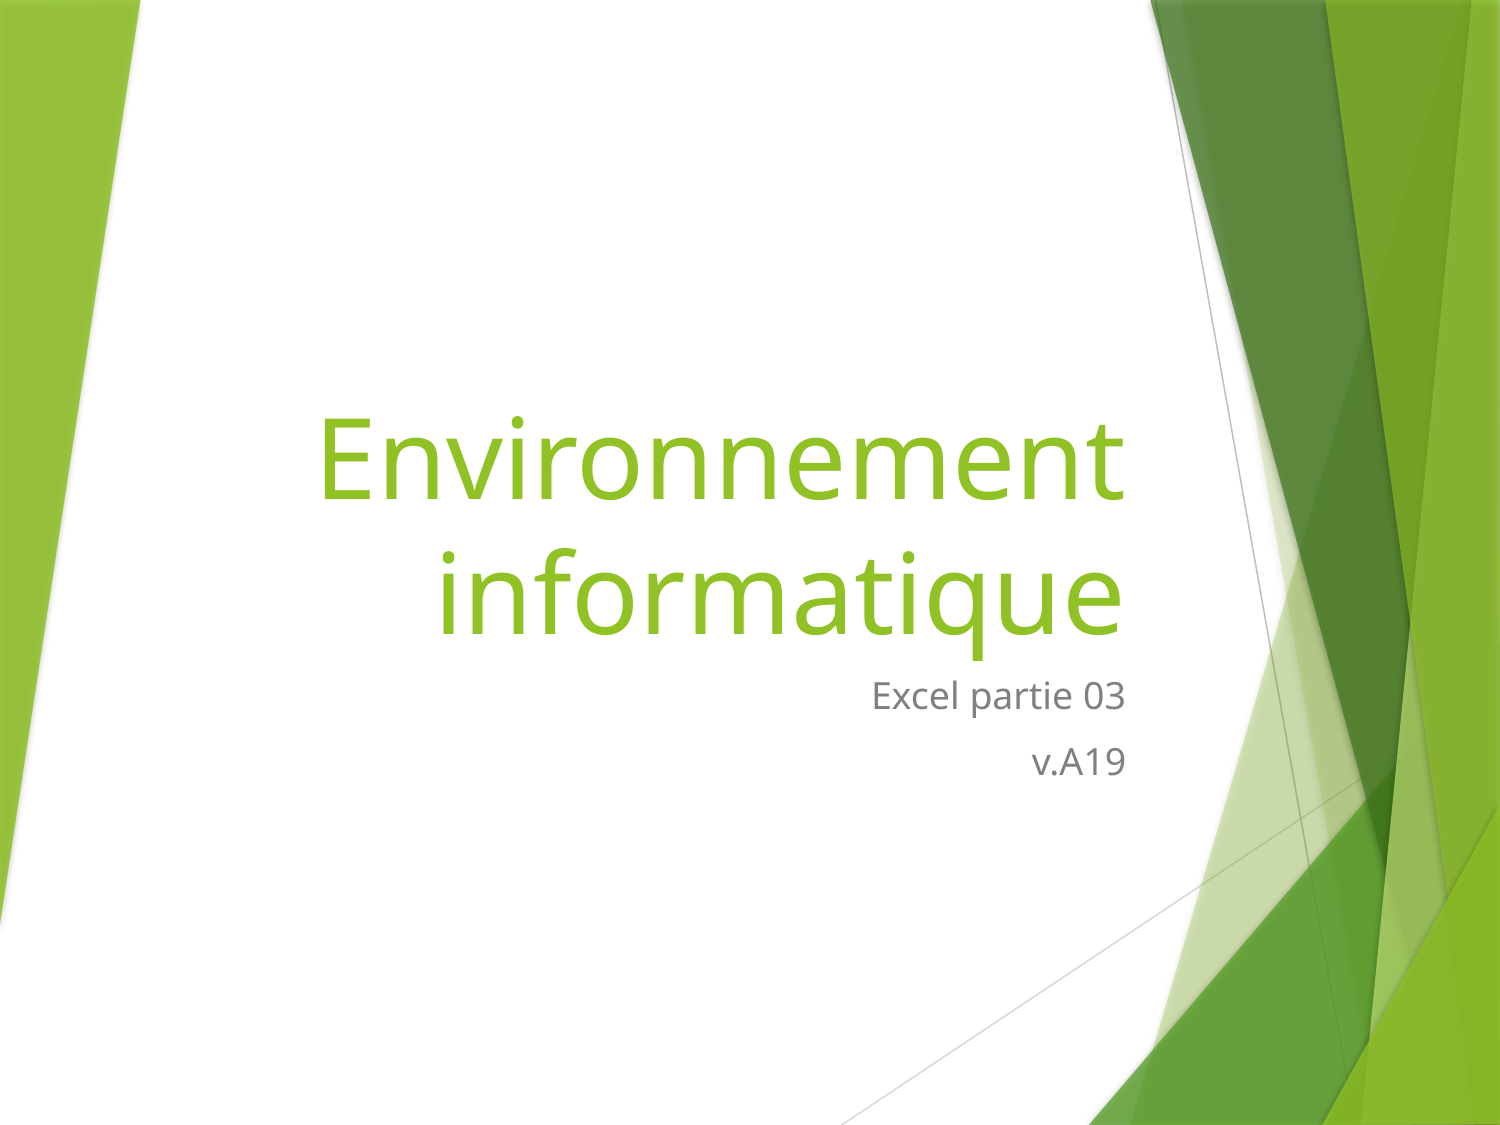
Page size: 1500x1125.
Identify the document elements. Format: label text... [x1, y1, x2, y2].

title Environnement informatique [185, 394, 1142, 664]
subtitle Excel partie 03 v.A19 [185, 664, 1142, 845]
